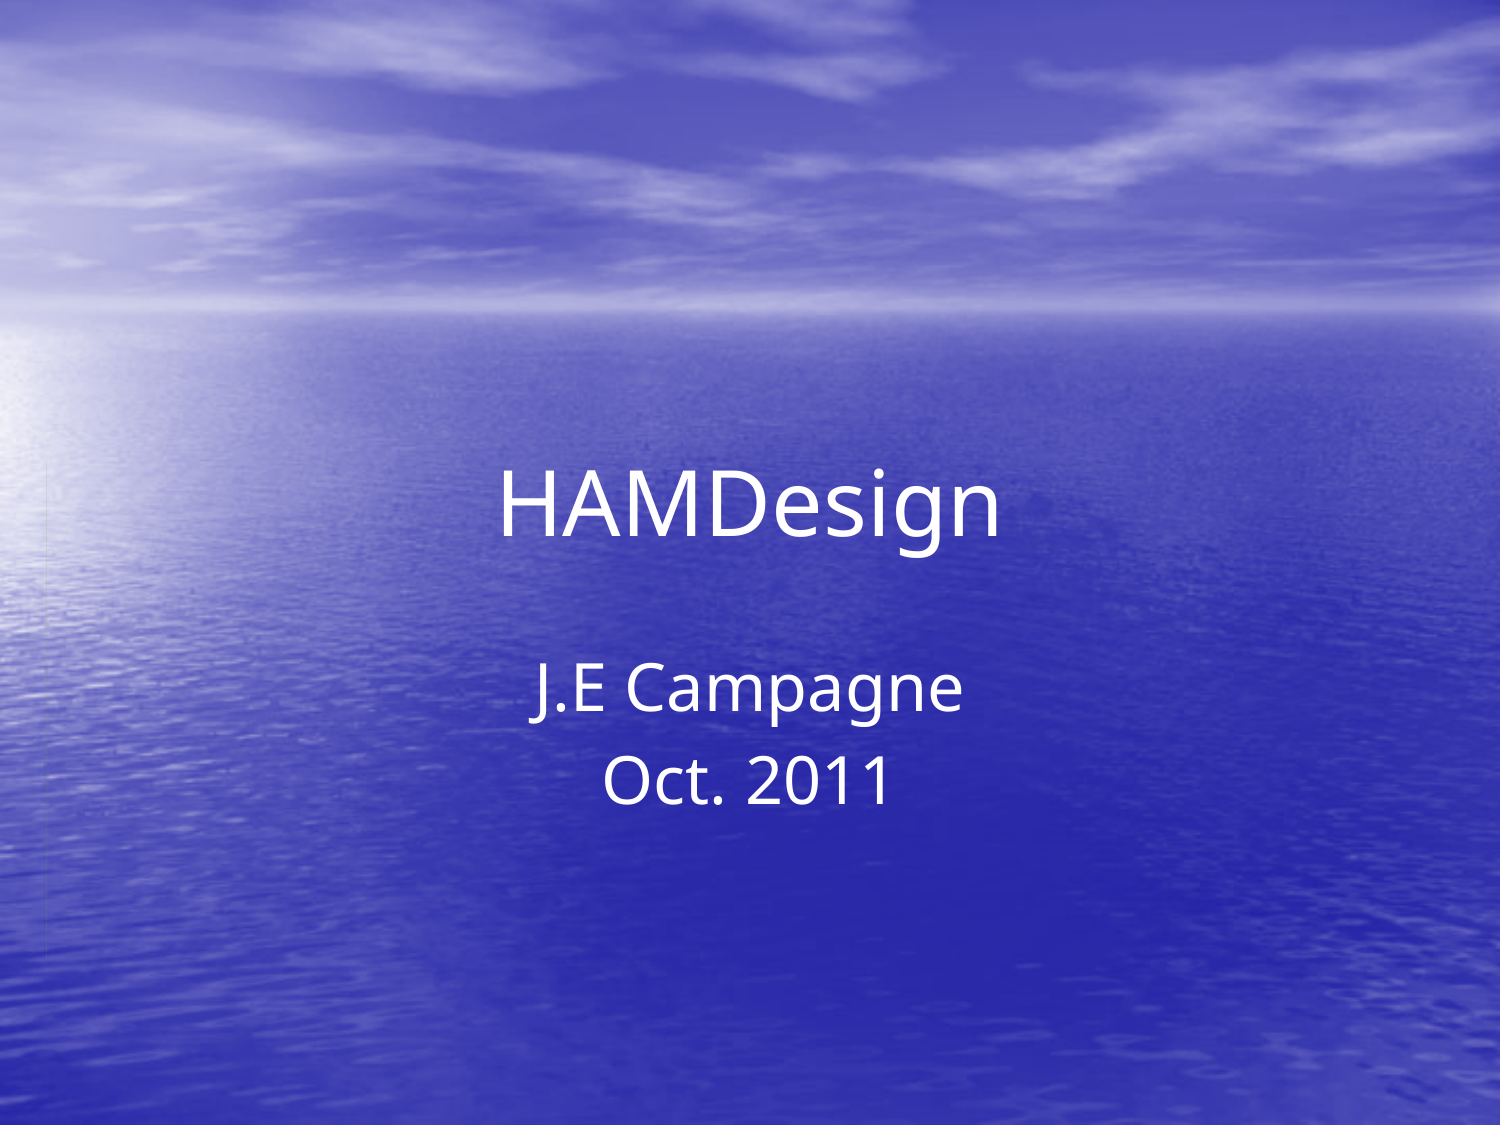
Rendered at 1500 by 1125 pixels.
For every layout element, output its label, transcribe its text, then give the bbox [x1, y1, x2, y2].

title HAMDesign [112, 327, 1388, 563]
subtitle J.E Campagne Oct. 2011 [224, 637, 1276, 926]
